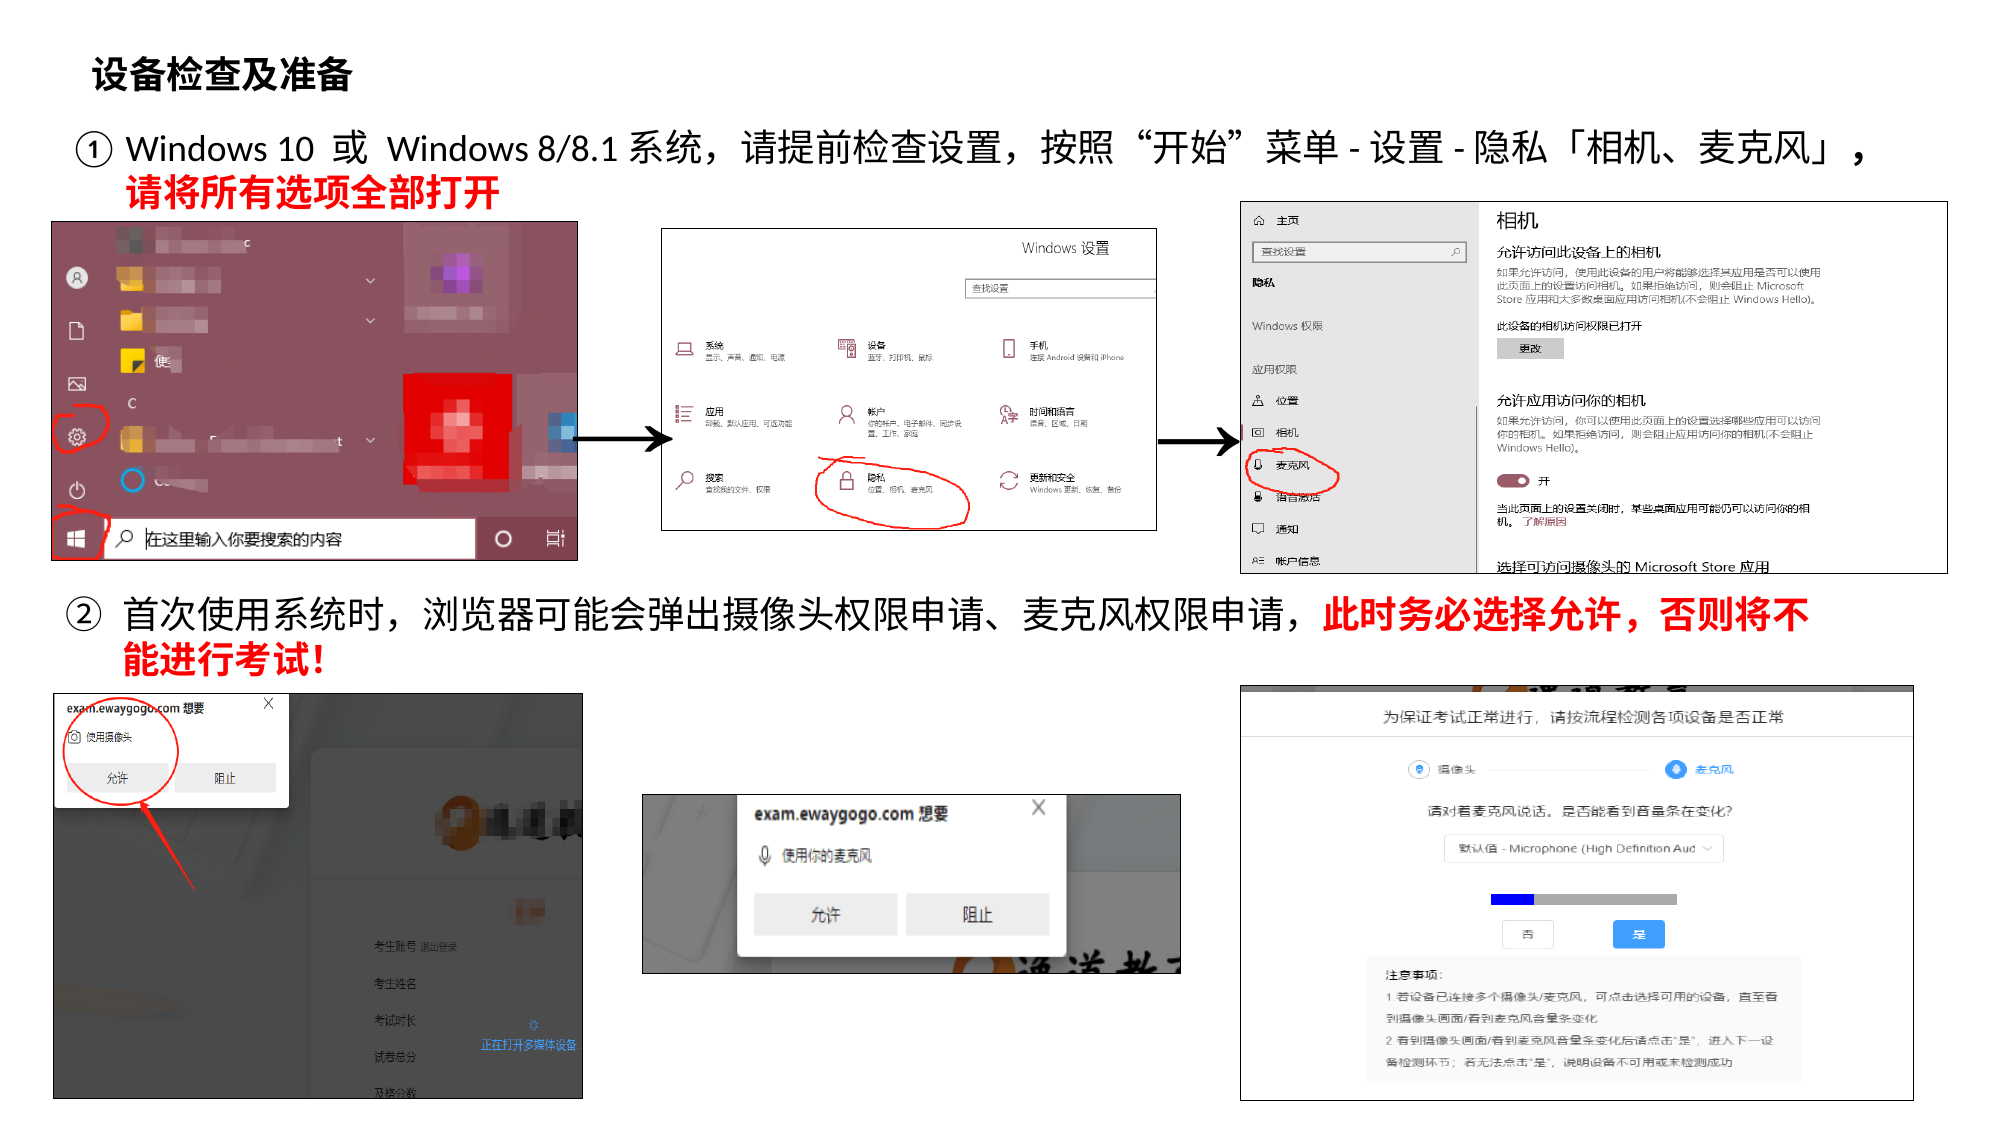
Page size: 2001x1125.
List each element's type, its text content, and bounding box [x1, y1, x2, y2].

text_box 设备检查及准备 [77, 44, 370, 104]
picture [1240, 201, 1948, 574]
picture [661, 228, 1157, 531]
picture [642, 794, 1181, 974]
picture [51, 221, 578, 561]
text_box Windows 10 或 Windows 8/8.1系统，请提前检查设置，按照“开始”菜单-设置-隐私「相机、麦克风」，请将所有选项全部打开 [54, 116, 1886, 222]
picture [1240, 685, 1914, 1101]
text_box 首次使用系统时，浏览器可能会弹出摄像头权限申请、麦克风权限申请，此时务必选择允许，否则将不能进行考试！ [51, 584, 1835, 689]
picture [53, 693, 583, 1099]
